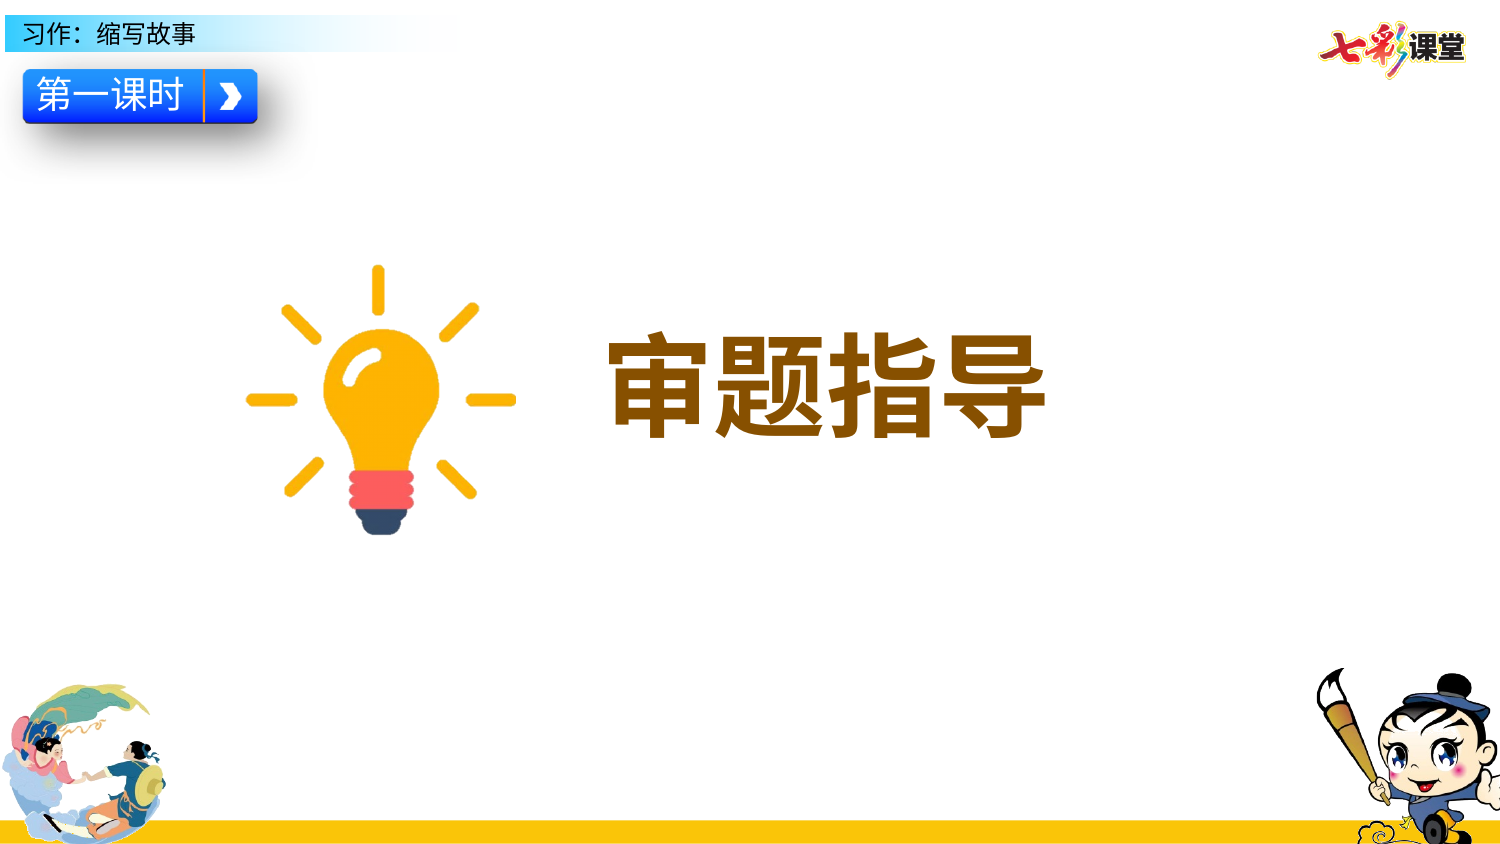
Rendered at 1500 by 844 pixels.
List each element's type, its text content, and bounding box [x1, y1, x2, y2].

picture [1316, 20, 1468, 80]
picture [21, 68, 258, 124]
picture [0, 667, 187, 844]
picture [1316, 668, 1500, 844]
picture [210, 239, 539, 568]
text_box 审题指导 [589, 310, 1075, 457]
